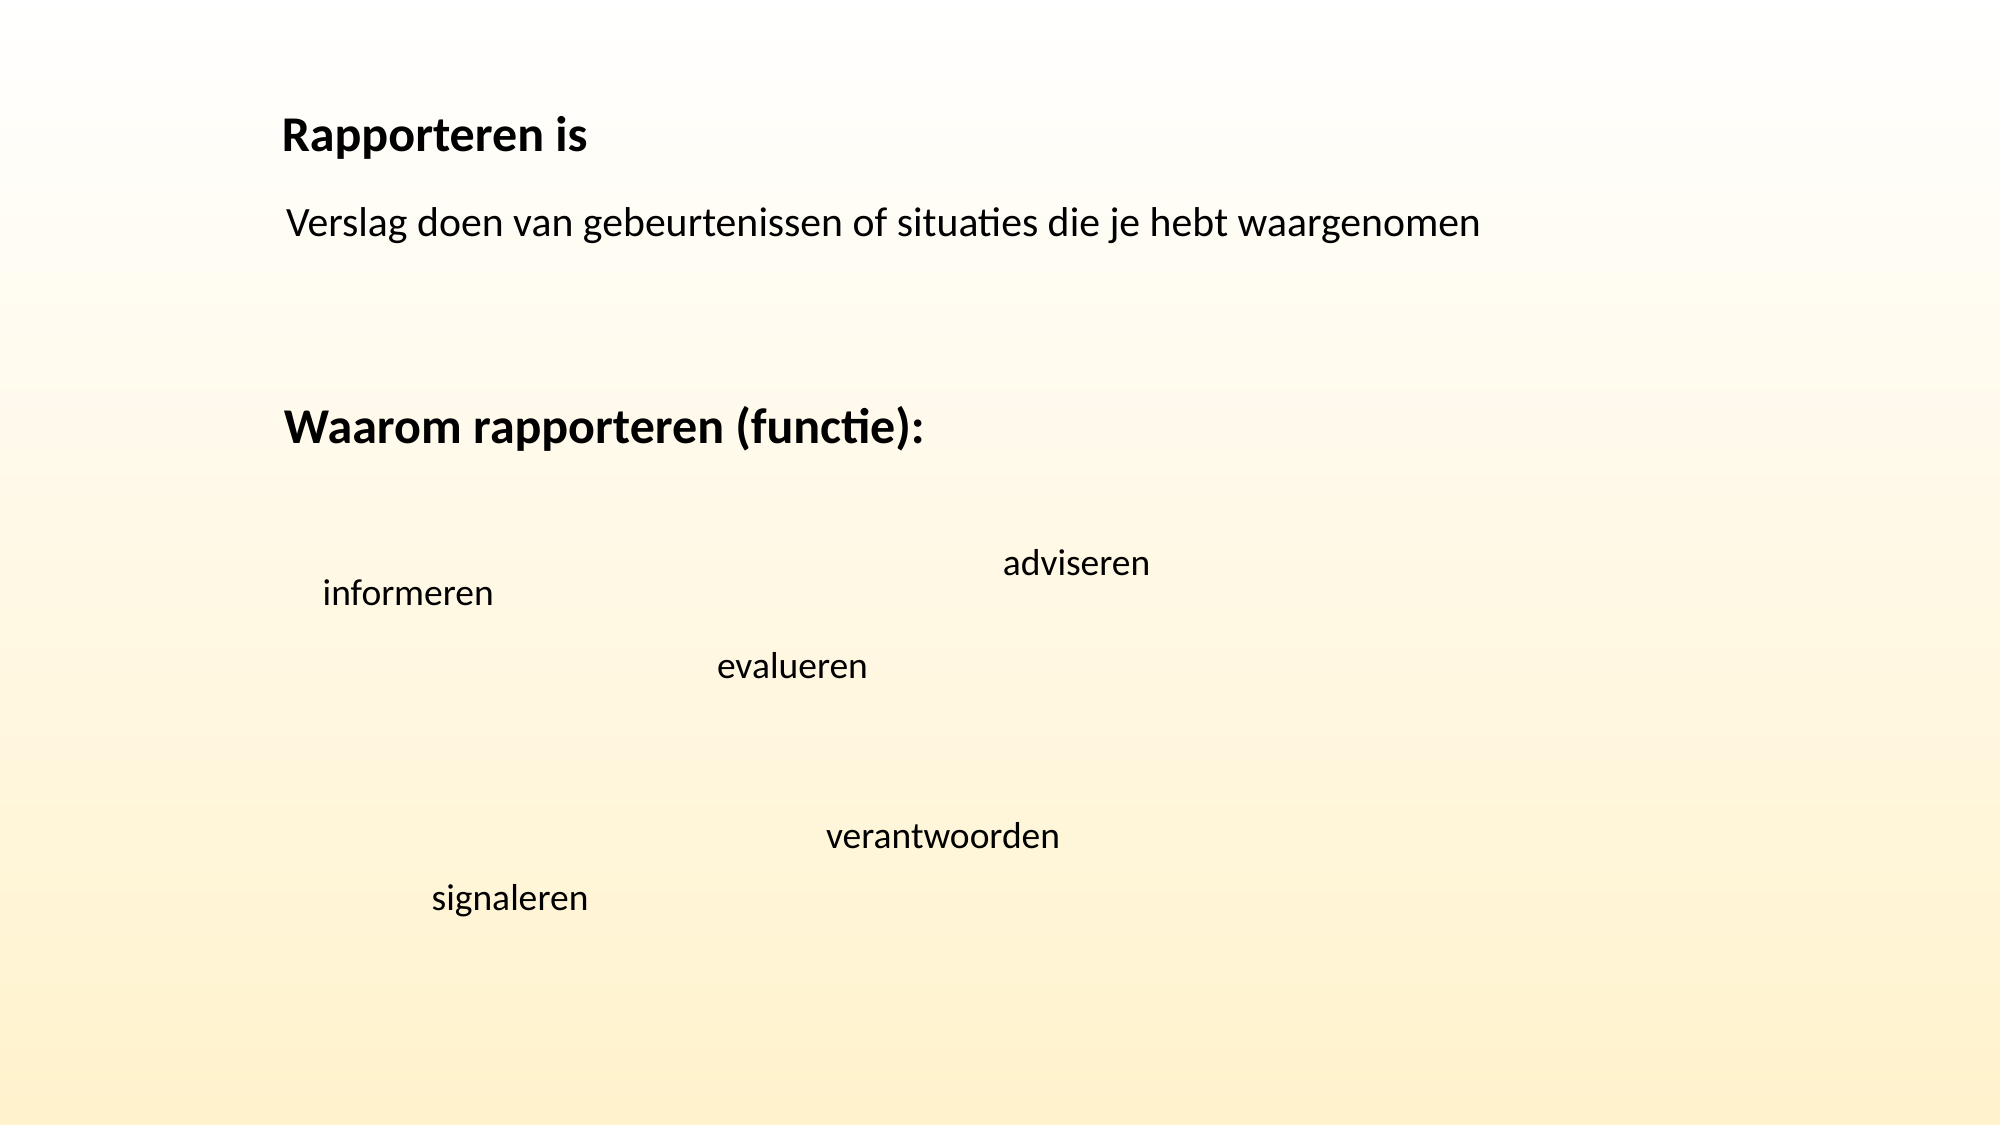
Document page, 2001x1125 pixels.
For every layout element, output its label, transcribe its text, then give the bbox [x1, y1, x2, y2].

text_box evalueren [702, 633, 884, 694]
text_box Verslag doen van gebeurtenissen of situaties die je hebt waargenomen [271, 187, 1497, 252]
text_box Rapporteren is [267, 93, 603, 169]
text_box adviseren [988, 530, 1166, 591]
text_box signaleren [416, 865, 604, 926]
text_box verantwoorden [811, 803, 1076, 864]
text_box informeren [307, 560, 509, 621]
text_box Waarom rapporteren (functie): [269, 386, 940, 461]
